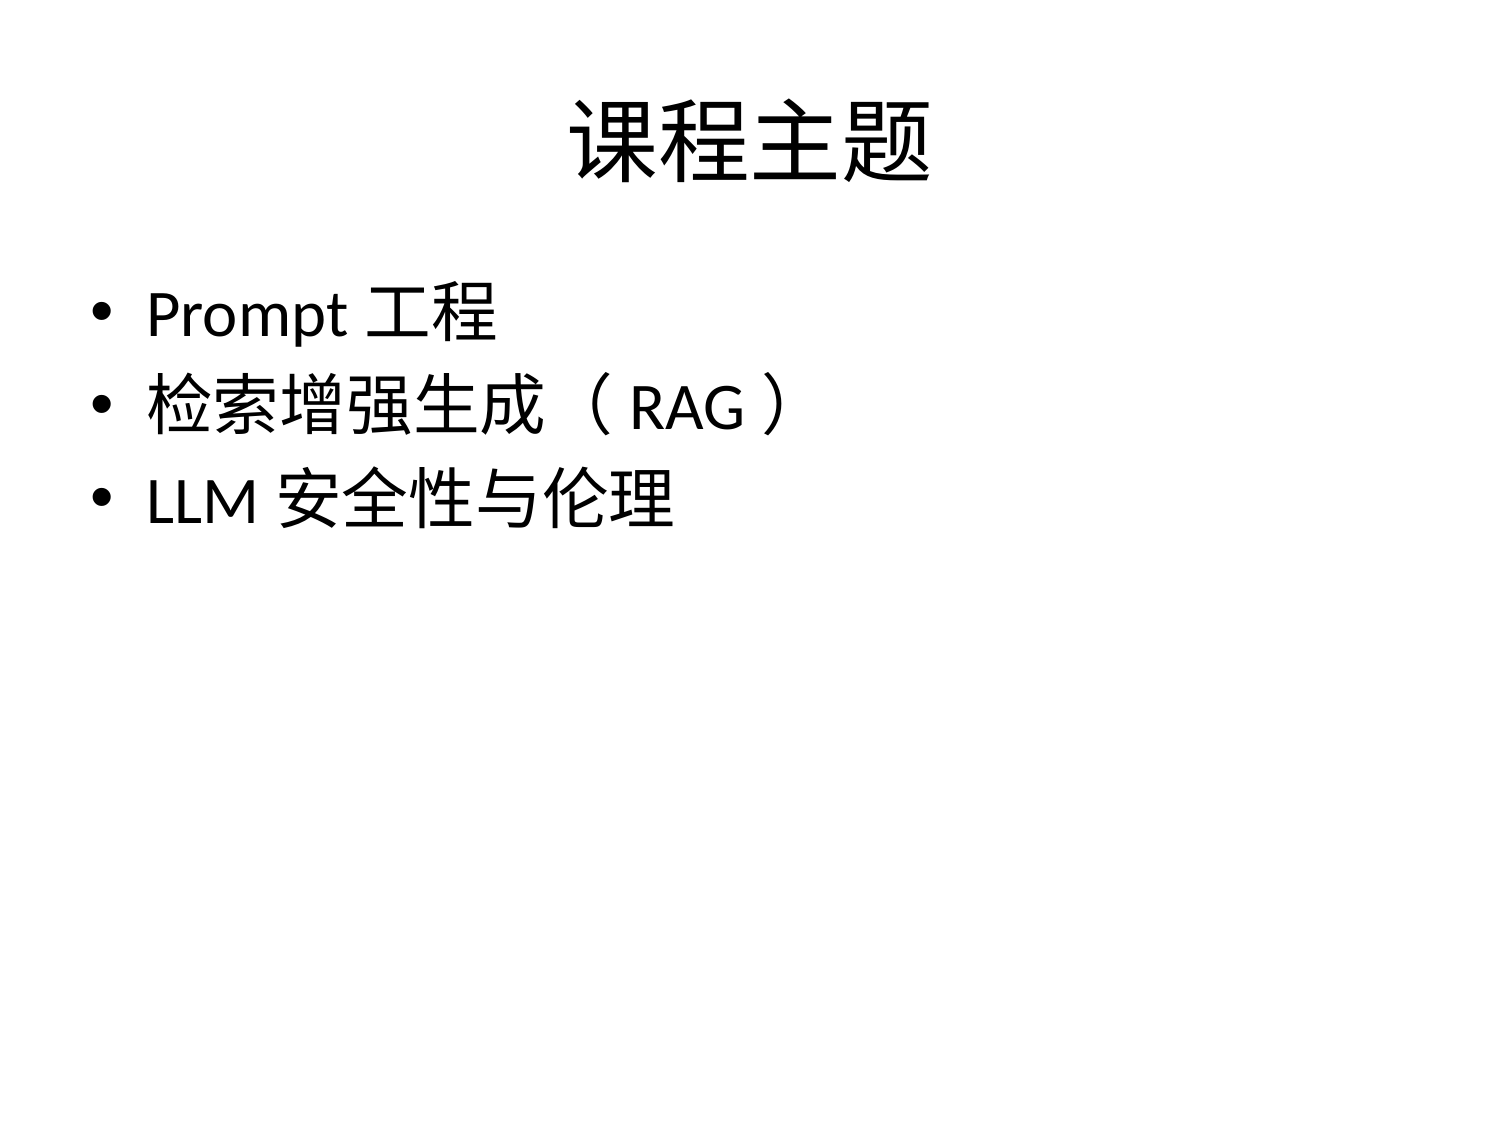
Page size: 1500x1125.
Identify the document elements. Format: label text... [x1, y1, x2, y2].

list Prompt工程 检索增强生成（RAG） LLM安全性与伦理 [75, 262, 1425, 1005]
title 课程主题 [75, 45, 1425, 233]
